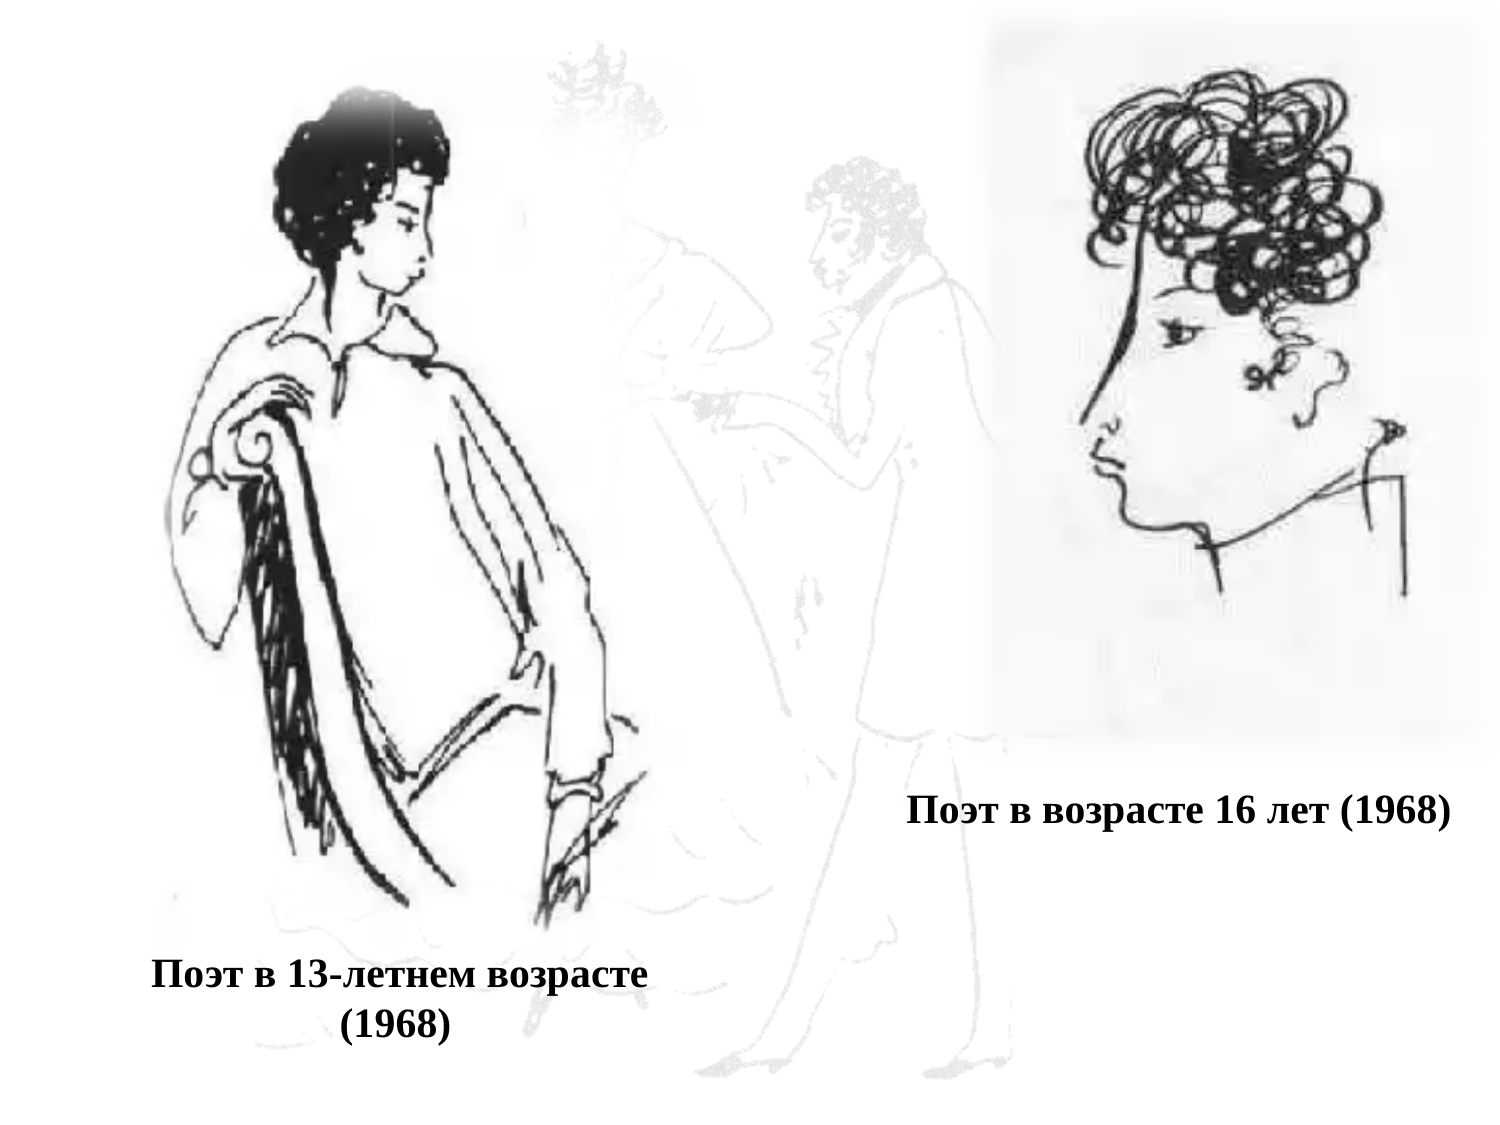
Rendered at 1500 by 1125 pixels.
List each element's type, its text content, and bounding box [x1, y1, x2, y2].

text_box Поэт в возрасте 16 лет (1968) [1192, 774, 1500, 840]
text_box Поэт в 13-летнем возрасте (1968) [112, 893, 236, 1053]
picture [123, 0, 1500, 1125]
